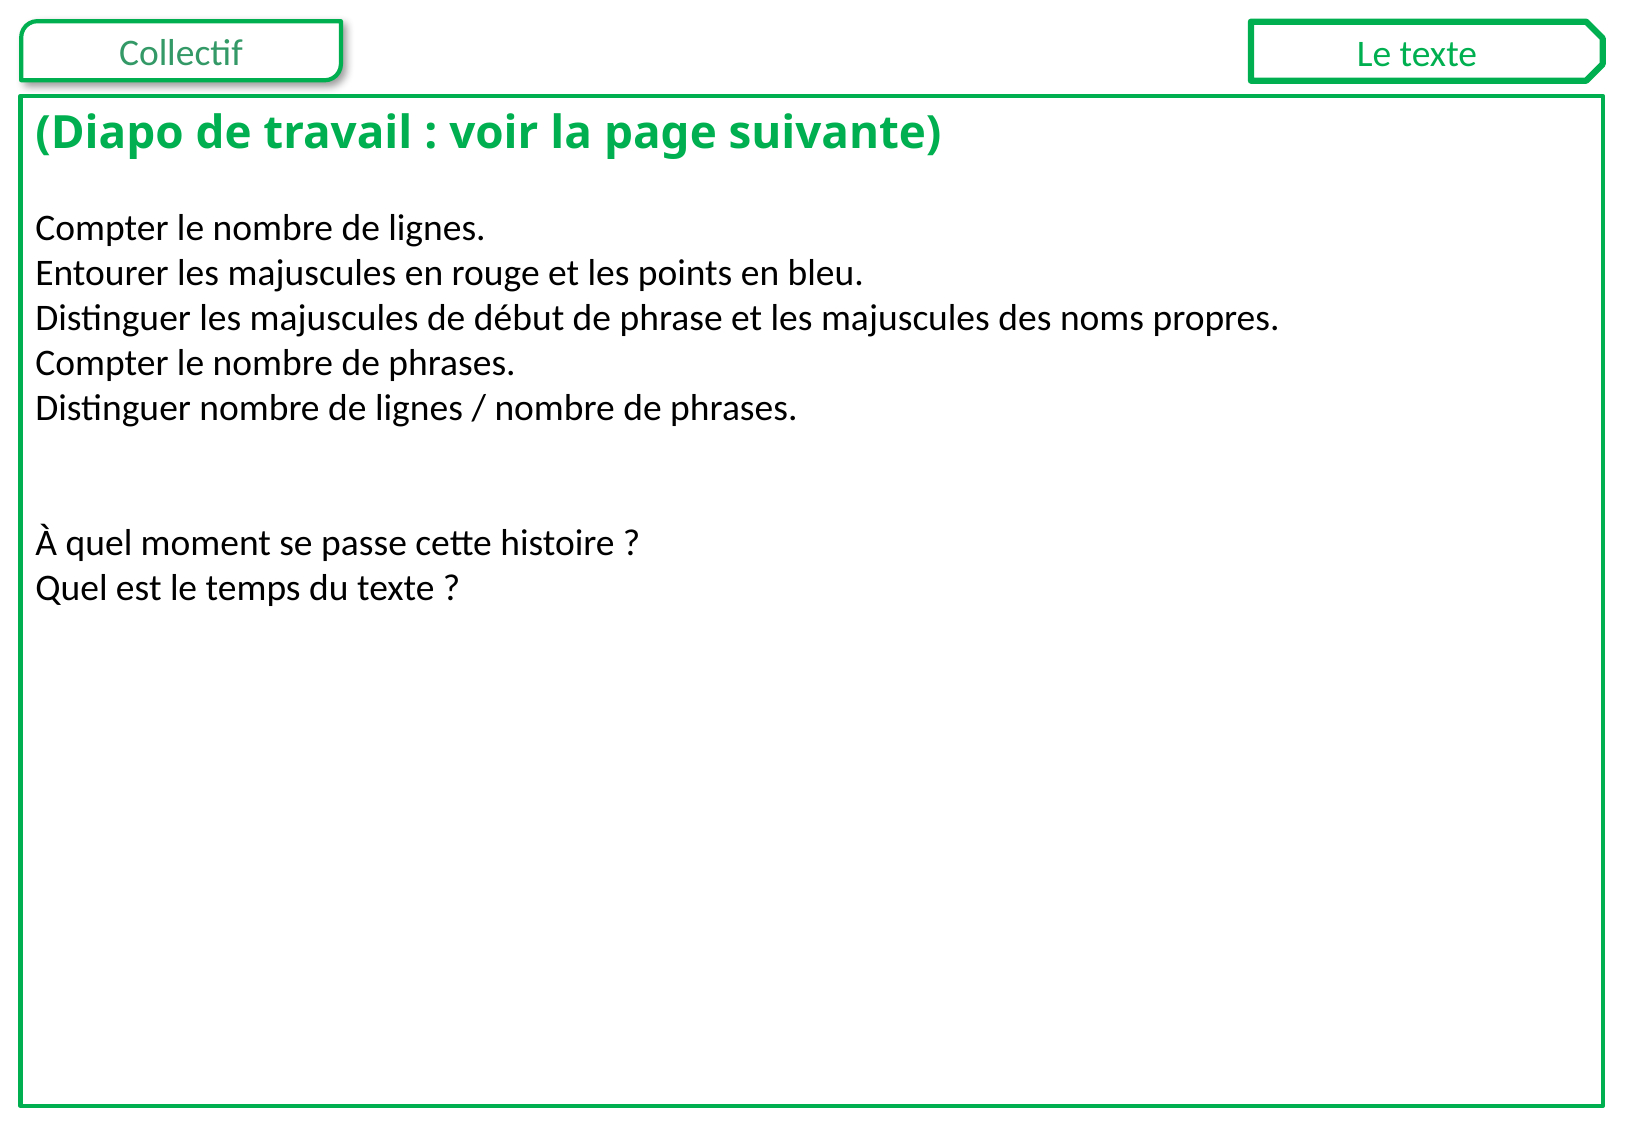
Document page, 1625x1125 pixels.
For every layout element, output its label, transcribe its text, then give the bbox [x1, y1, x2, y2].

list (Diapo de travail : voir la page suivante) Compter le nombre de lignes. Entourer les majuscules en rouge et les points en bleu. Distinguer les majuscules de début de phrase et les majuscules des noms propres. Compter le nombre de phrases. Distinguer nombre de lignes / nombre de phrases. À quel moment se passe cette histoire ? Quel est le temps du texte ? [18, 94, 1605, 1108]
list Le texte [1250, 21, 1584, 81]
